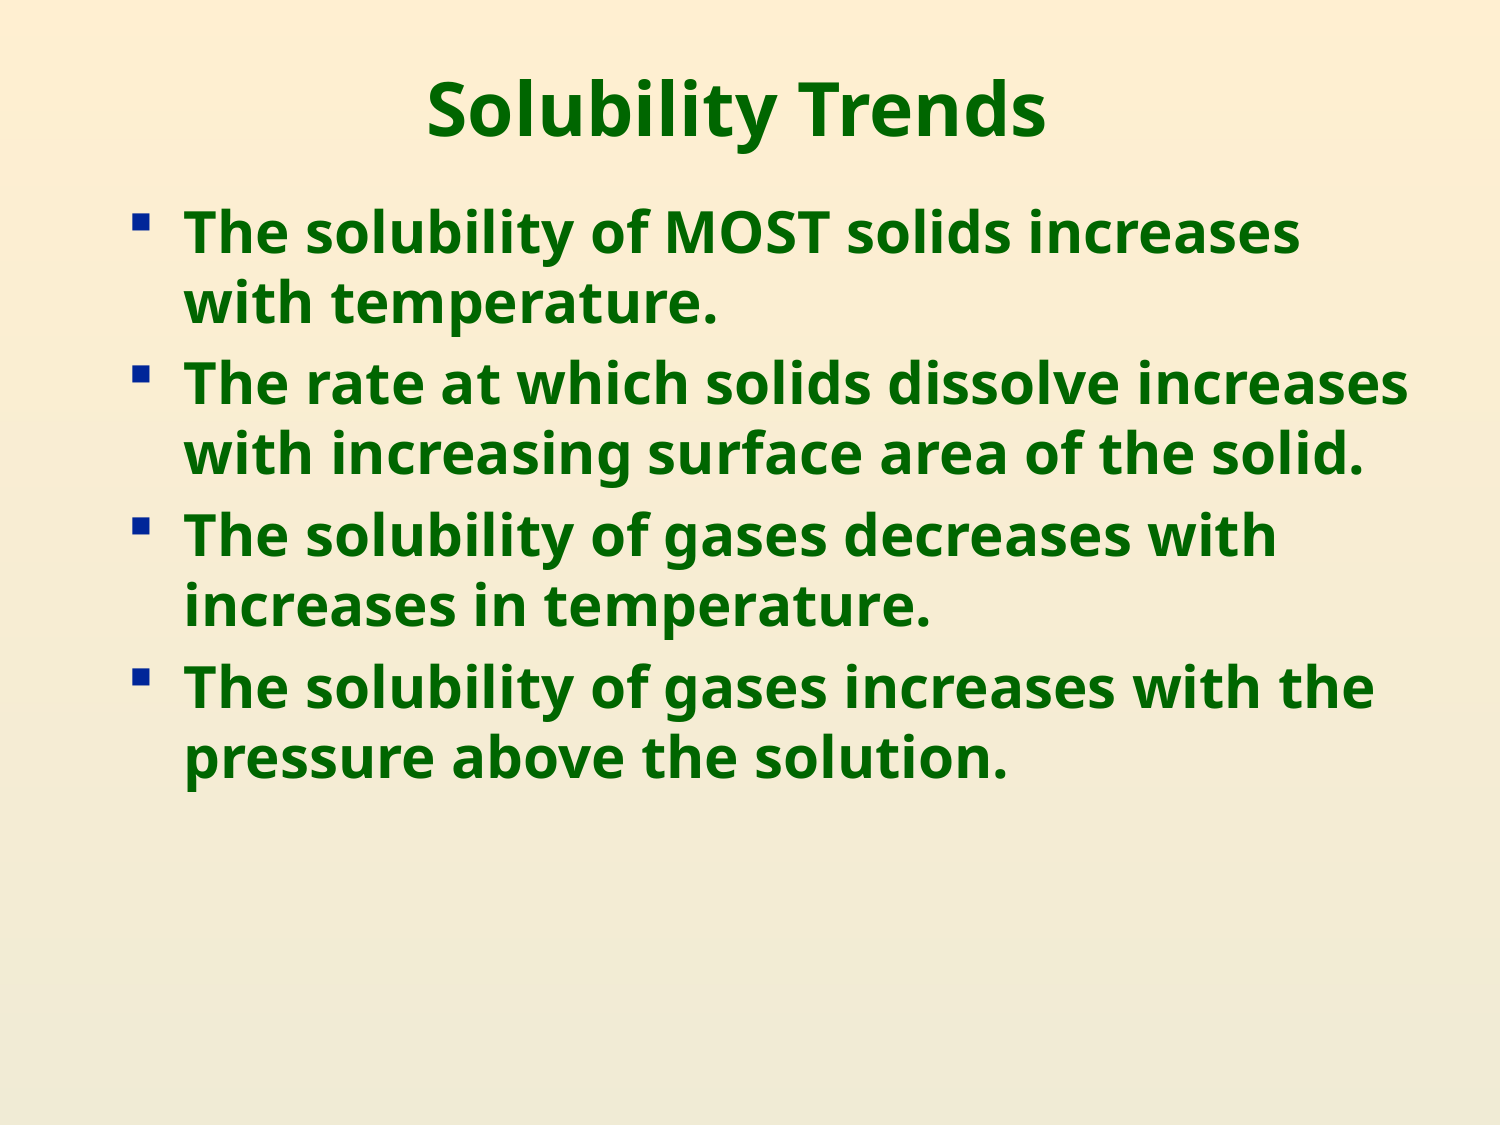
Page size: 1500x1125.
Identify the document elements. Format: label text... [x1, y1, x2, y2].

title Solubility Trends [112, 37, 1363, 176]
list The solubility of MOST solids increases with temperature. The rate at which solids dissolve increases with increasing surface area of the solid. The solubility of gases decreases with increases in temperature. The solubility of gases increases with the pressure above the solution. [112, 187, 1432, 1047]
